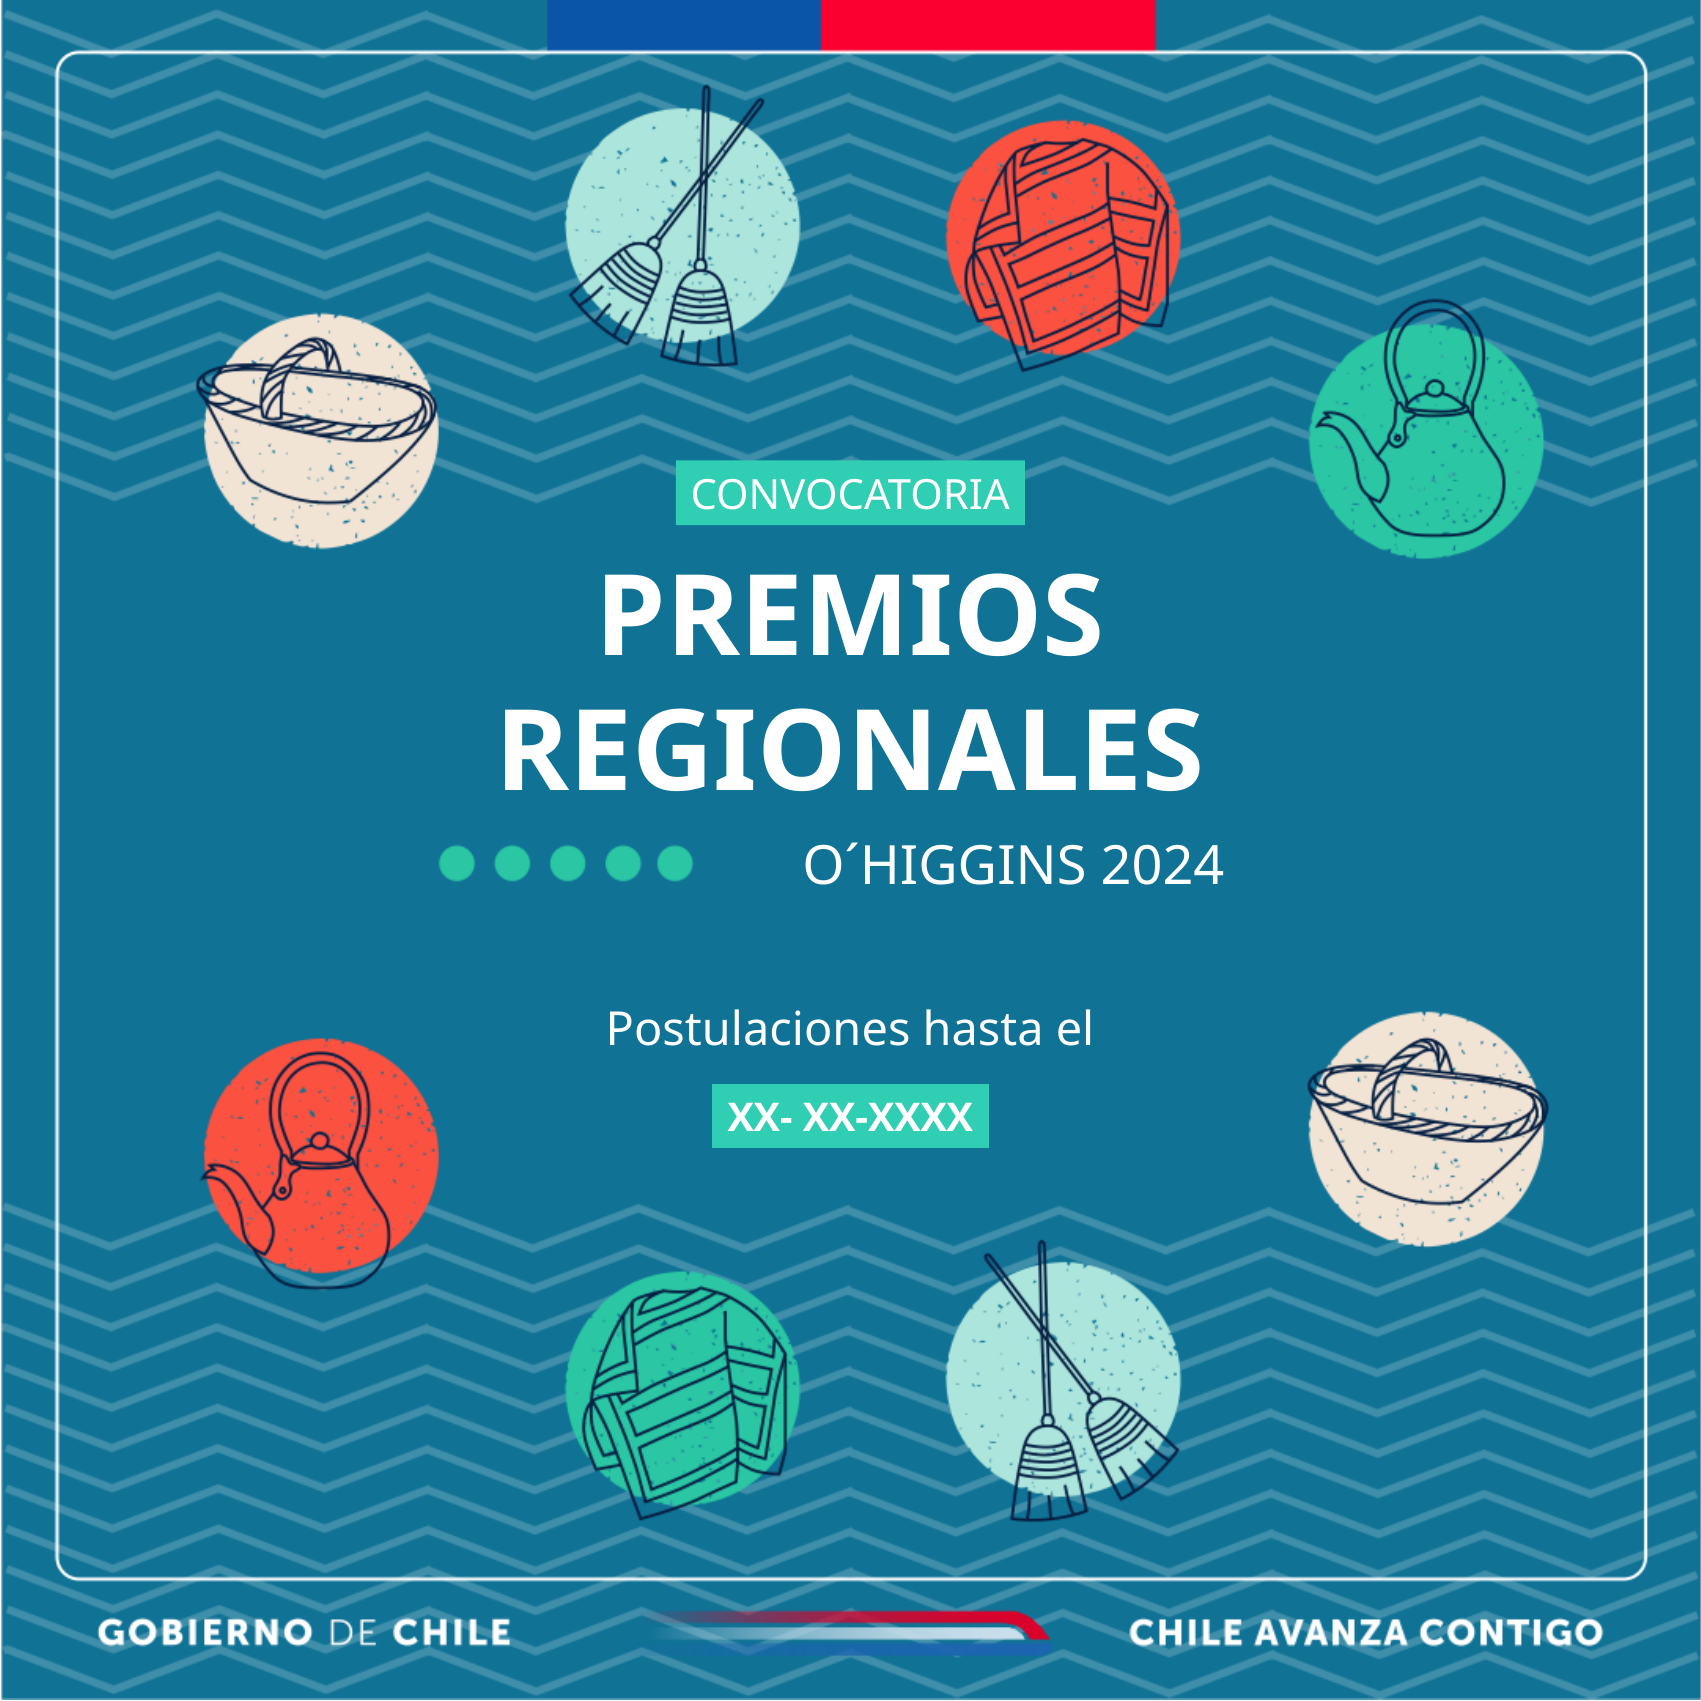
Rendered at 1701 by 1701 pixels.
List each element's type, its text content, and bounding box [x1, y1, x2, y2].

text_box O´HIGGINS 2024 [733, 823, 1295, 904]
text_box XX- XX-XXXX [712, 1084, 989, 1148]
text_box Postulaciones hasta el [574, 991, 1127, 1063]
text_box PREMIOS REGIONALES [393, 535, 1308, 821]
text_box CONVOCATORIA [675, 460, 1025, 526]
